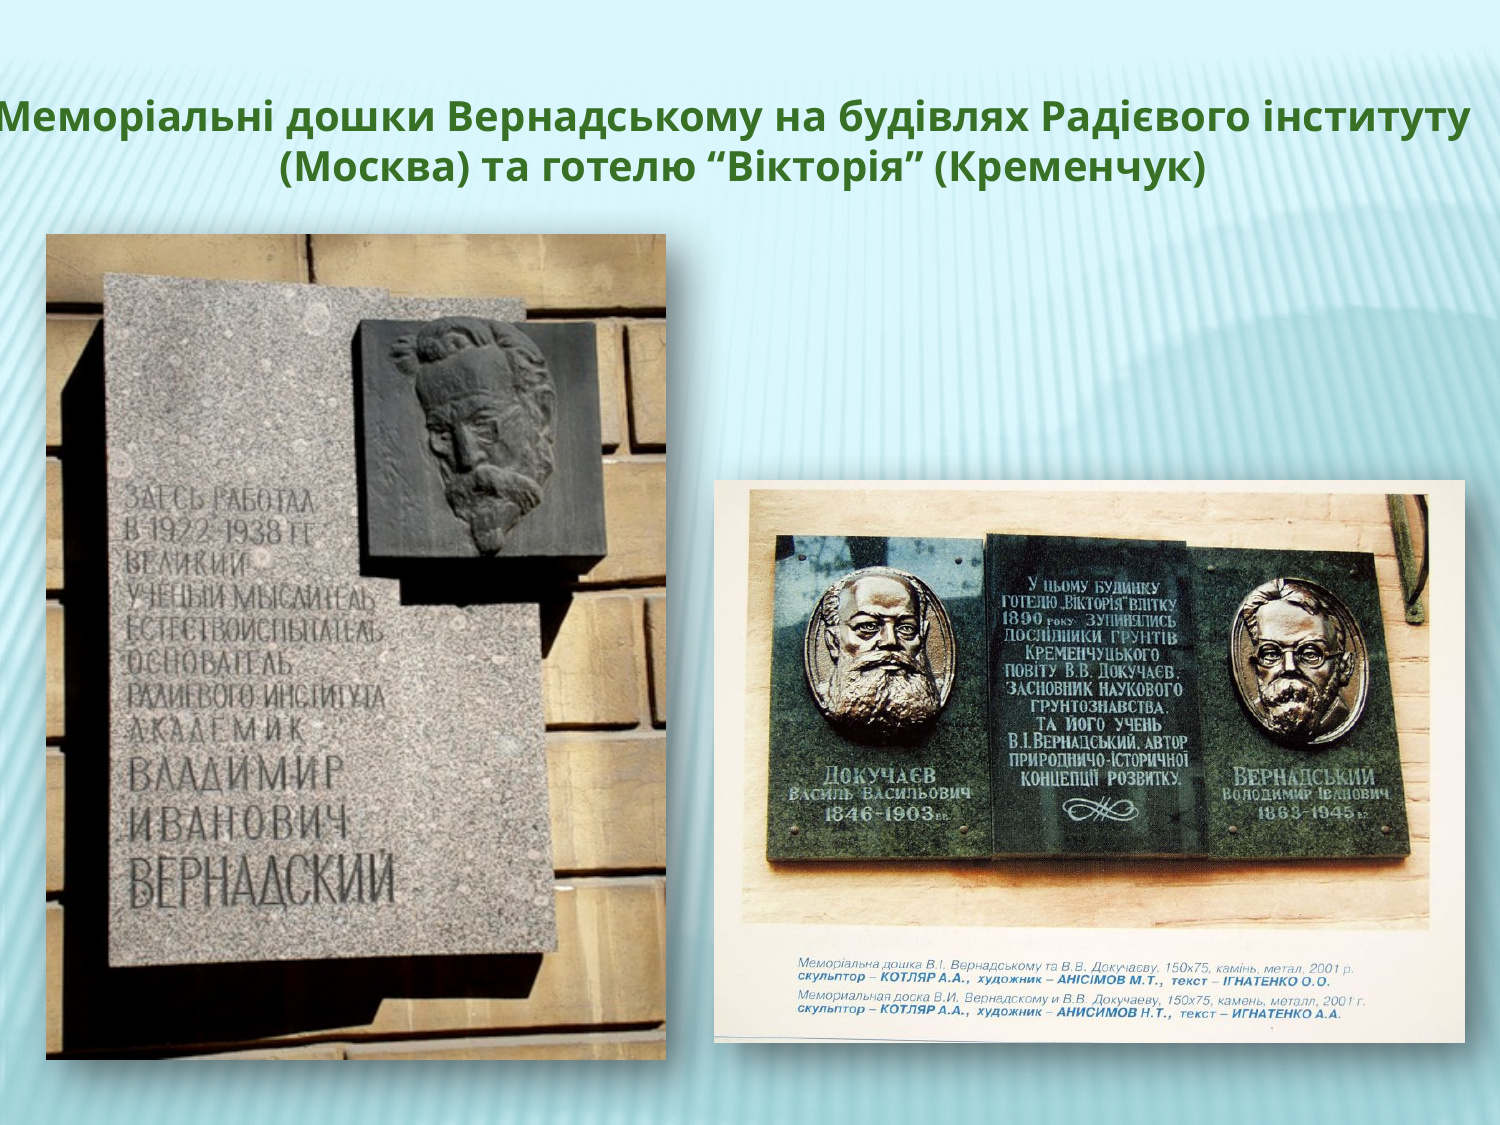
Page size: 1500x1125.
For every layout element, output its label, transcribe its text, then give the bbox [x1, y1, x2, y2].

picture [46, 234, 667, 1061]
text_box Меморіальні дошки Вернадському на будівлях Радієвого інституту (Москва) та готелю “Вікторія” (Кременчук) [0, 81, 1500, 197]
picture [714, 480, 1466, 1044]
